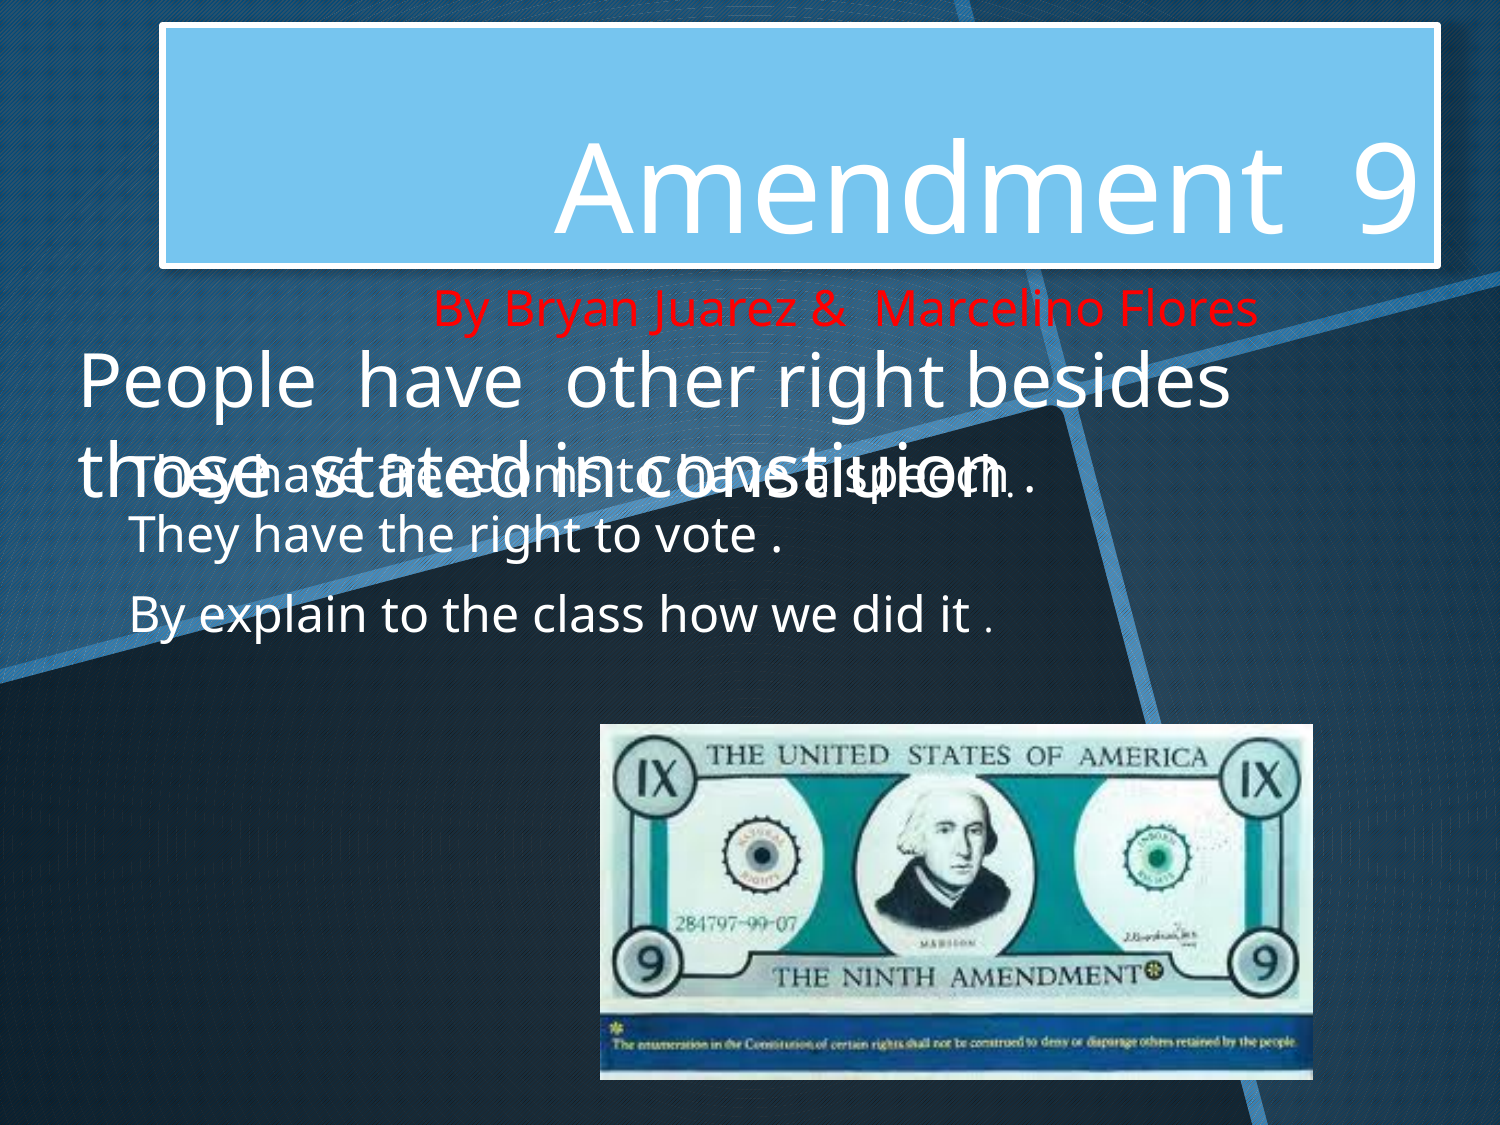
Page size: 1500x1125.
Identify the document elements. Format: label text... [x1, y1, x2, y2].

subtitle By Bryan Juarez & Marcelino Flores [225, 268, 1275, 324]
picture [600, 724, 1313, 1081]
text_box They have freedoms to have a speech . They have the right to vote . [113, 434, 1089, 570]
title Amendment 9 [159, 22, 1441, 269]
text_box People have other right besides those stated in constiuion. [62, 324, 1388, 520]
text_box By explain to the class how we did it . [113, 574, 1039, 650]
